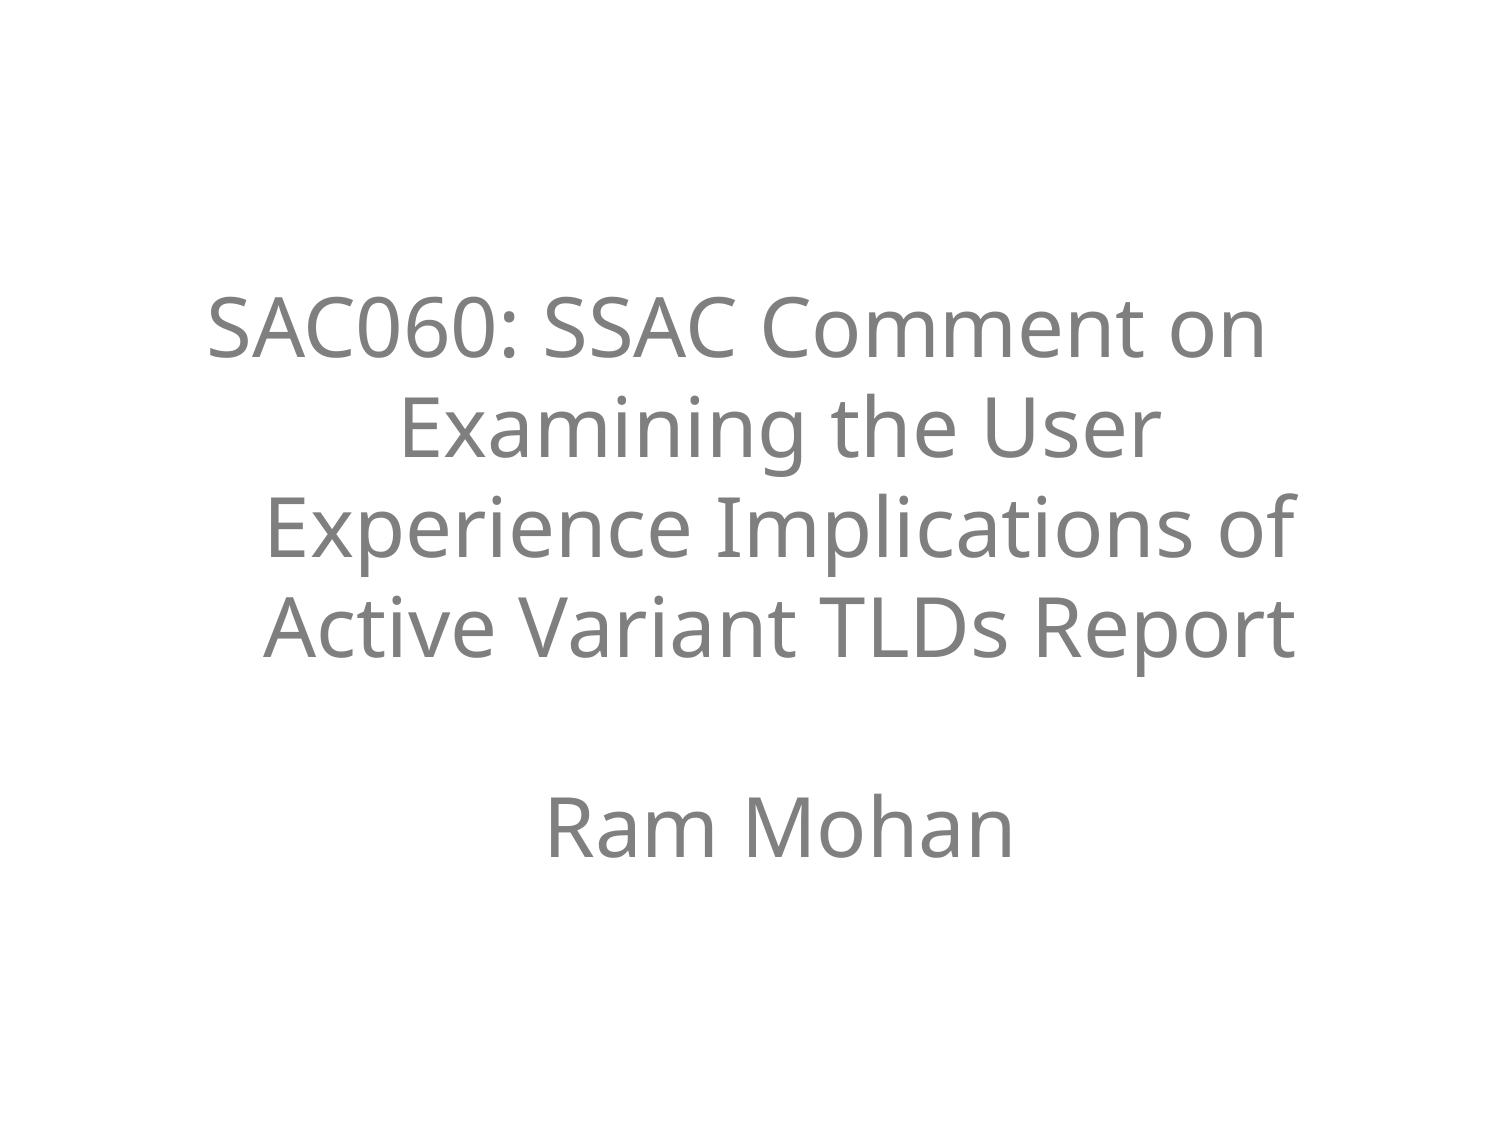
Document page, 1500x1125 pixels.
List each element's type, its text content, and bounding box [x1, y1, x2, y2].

title SAC060: SSAC Comment on Examining the User Experience Implications of Active Variant TLDs Report Ram Mohan [100, 184, 1376, 882]
